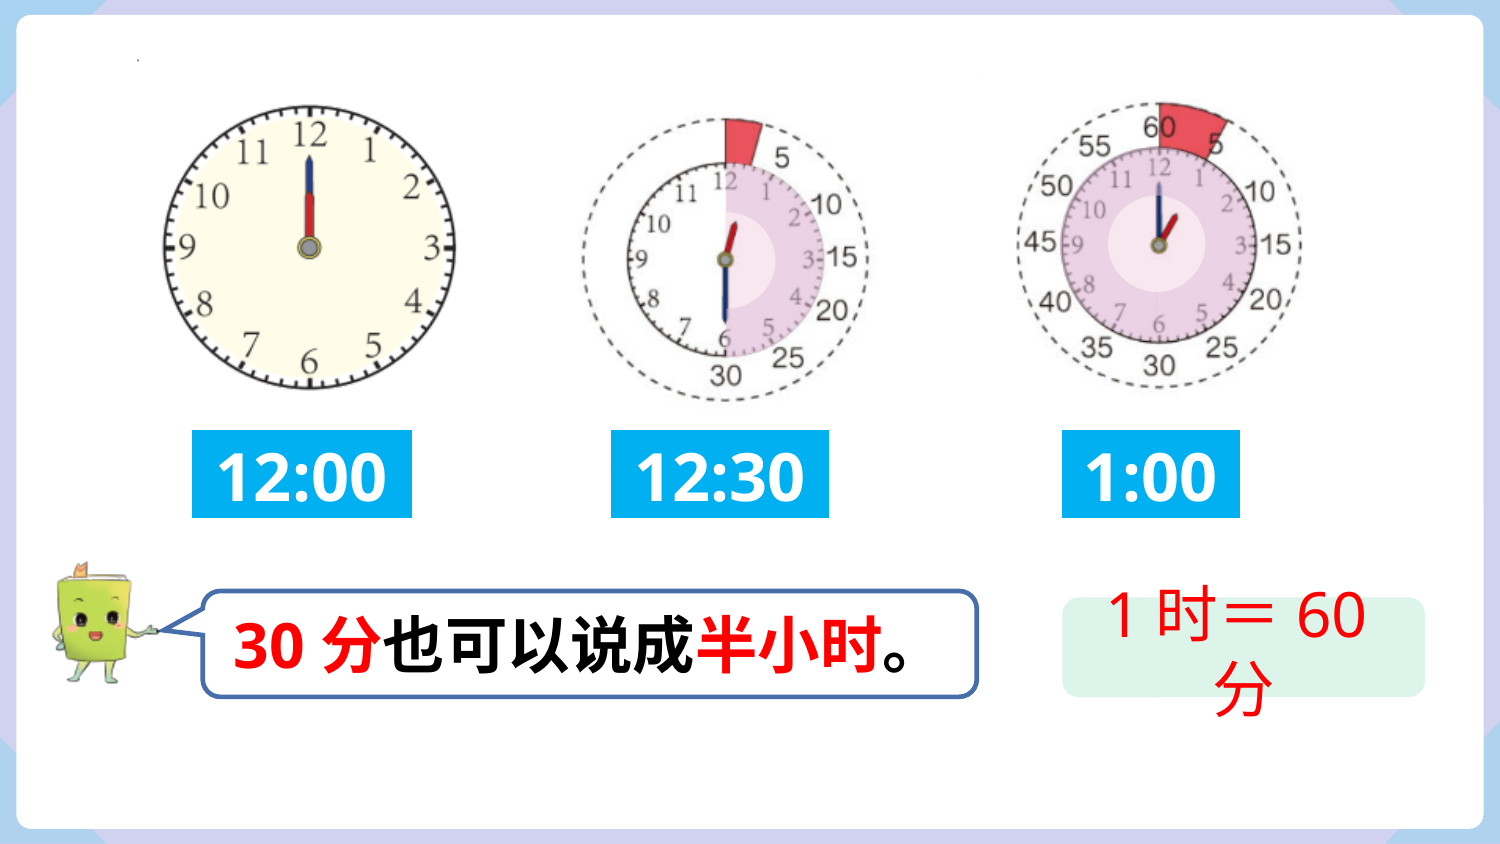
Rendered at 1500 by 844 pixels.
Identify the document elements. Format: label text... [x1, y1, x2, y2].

text_box 12:00 [192, 430, 412, 518]
picture [979, 72, 1347, 402]
text_box 1:00 [1062, 430, 1240, 518]
picture [544, 89, 925, 416]
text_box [49, 559, 977, 698]
picture [112, 78, 497, 416]
text_box 12:30 [611, 430, 829, 518]
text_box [1062, 597, 1425, 704]
